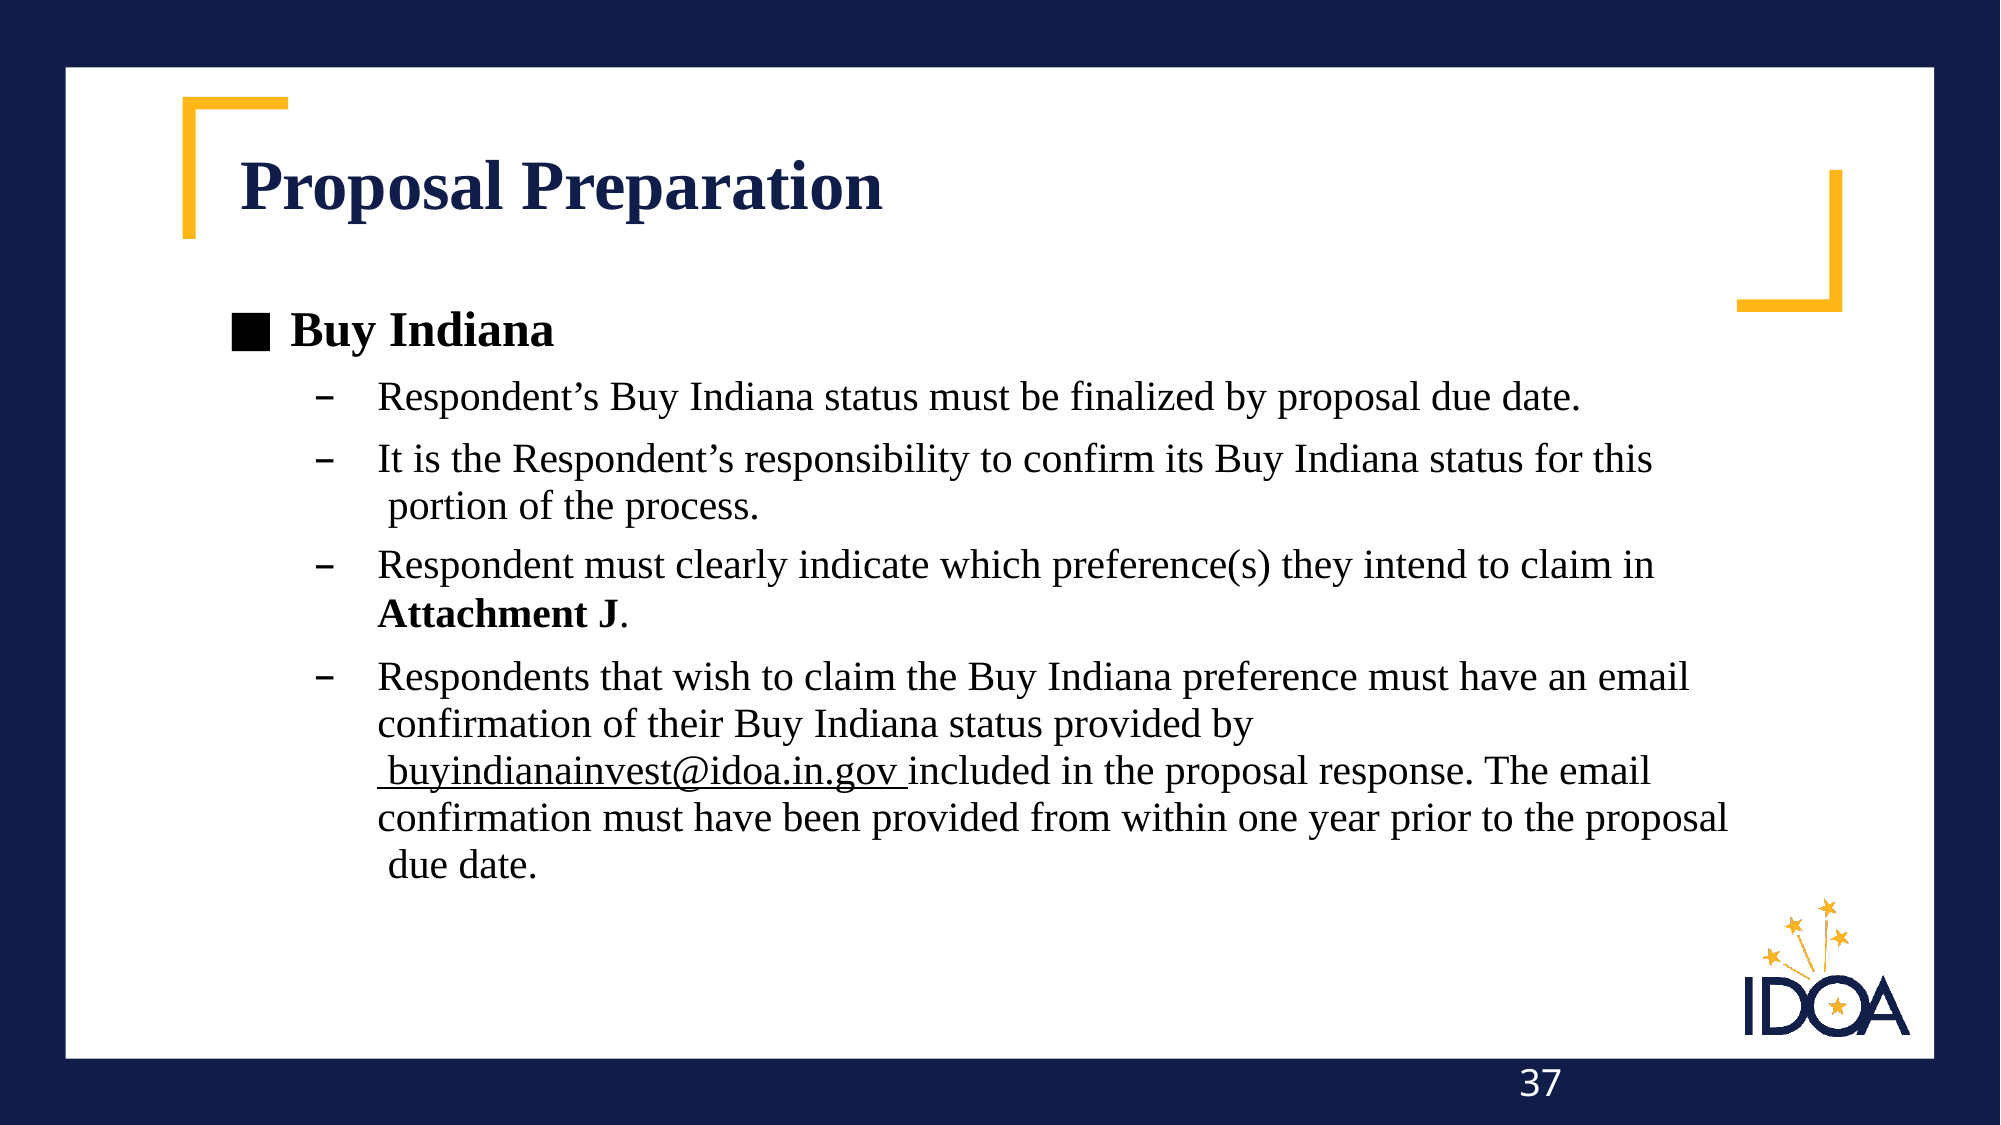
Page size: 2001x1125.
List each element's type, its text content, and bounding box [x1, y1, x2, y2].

picture [1702, 857, 1959, 1114]
title Proposal Preparation [237, 136, 892, 279]
slide_number 37 [1513, 1066, 1571, 1125]
text_box Buy Indiana Respondent’s Buy Indiana status must be finalized by proposal due date. It is the Respondent’s responsibility to confirm its Buy Indiana status for this portion of the process. Respondent must clearly indicate which preference(s) they intend to claim in Attachment J. Respondents that wish to claim the Buy Indiana preference must have an email confirmation of their Buy Indiana status provided by buyindianainvest@idoa.in.gov included in the proposal response. The email confirmation must have been provided from within one year prior to the proposal due date. [225, 279, 1732, 887]
